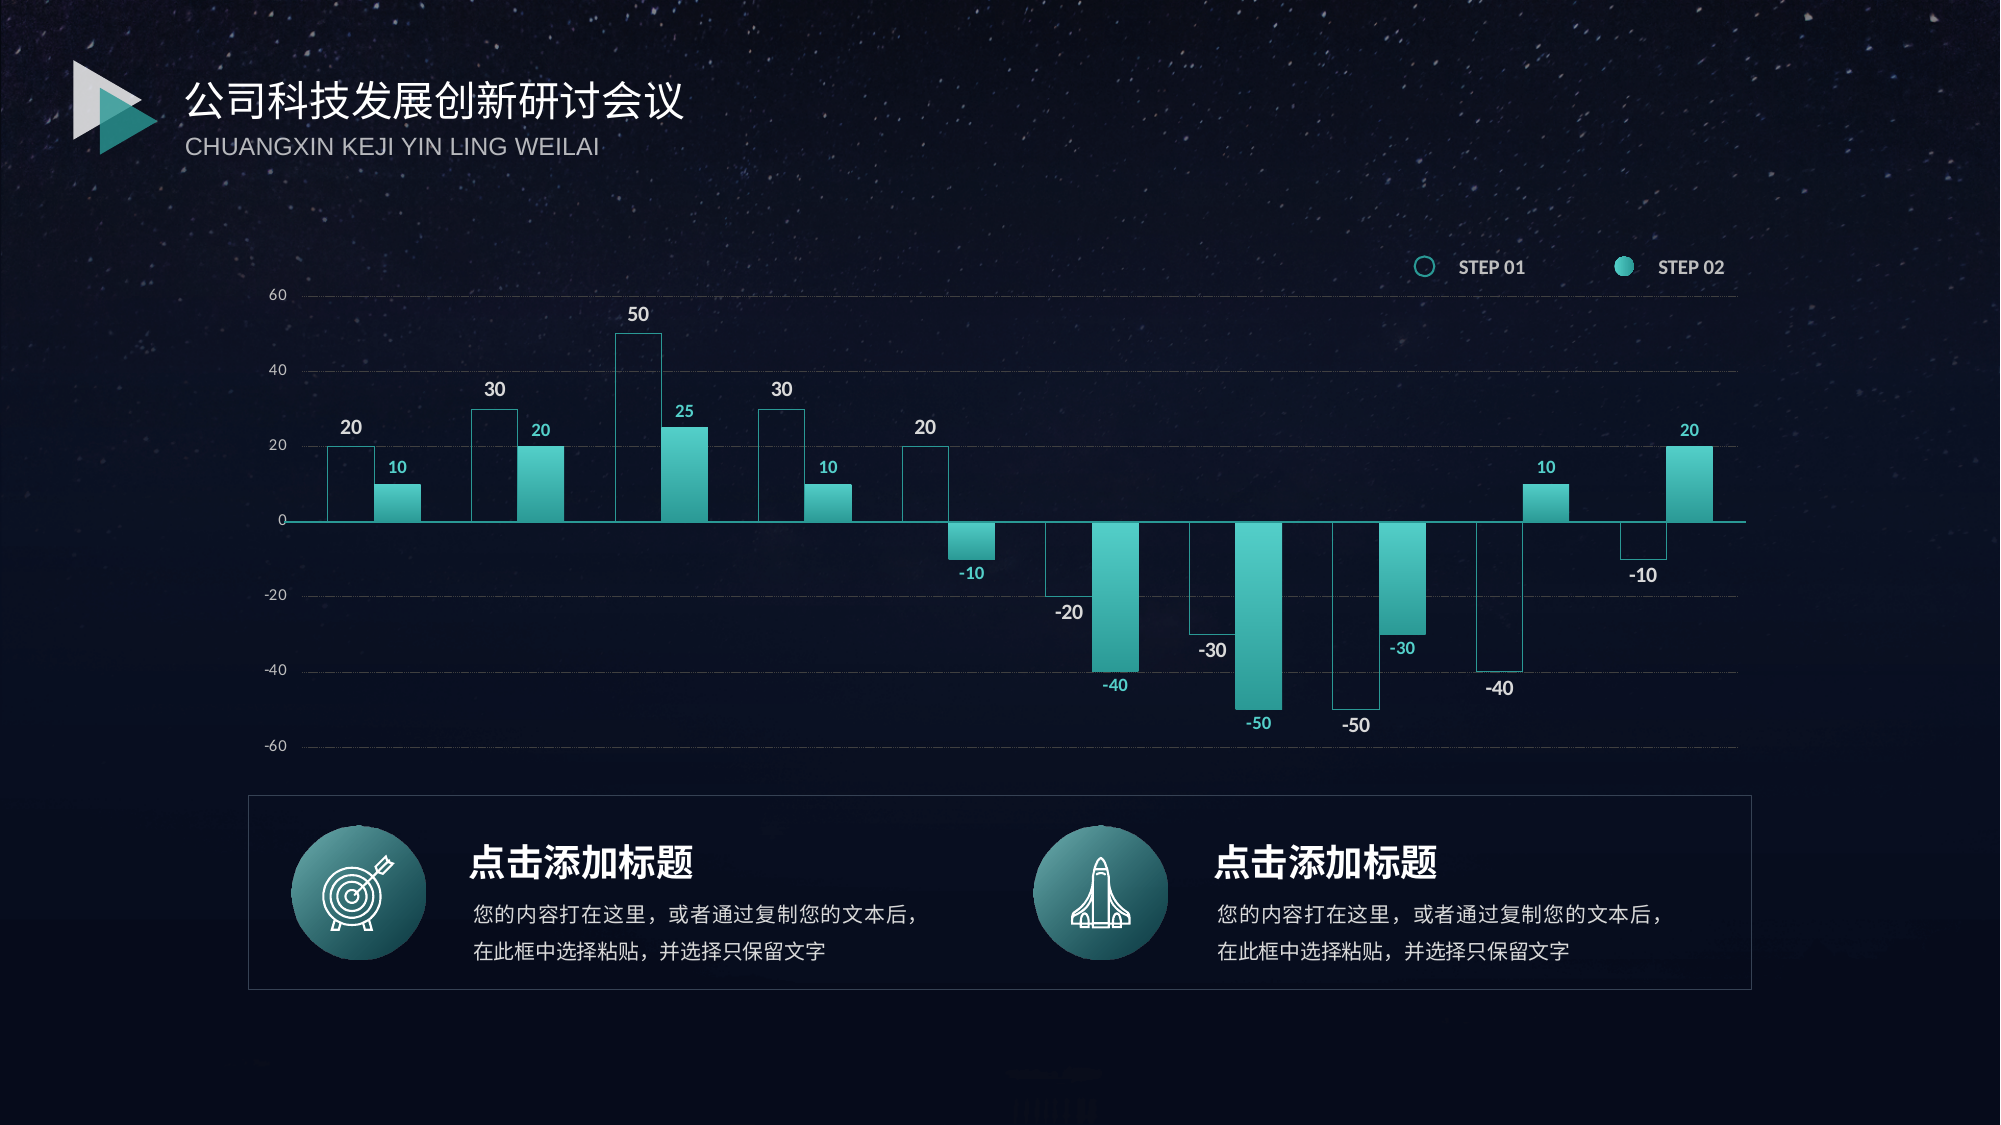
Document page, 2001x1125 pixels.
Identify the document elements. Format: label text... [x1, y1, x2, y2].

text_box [1070, 856, 1131, 929]
text_box 点击添加标题 [468, 839, 954, 885]
chart [233, 278, 1769, 766]
text_box CHUANGXIN KEJI YIN LING WEILAI [169, 122, 699, 168]
text_box 公司科技发展创新研讨会议 [169, 67, 710, 132]
text_box [248, 795, 1752, 990]
text_box [322, 854, 395, 931]
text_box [1414, 253, 1806, 279]
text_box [73, 60, 158, 155]
text_box [290, 824, 427, 961]
text_box 点击添加标题 [1213, 839, 1699, 885]
text_box 您的内容打在这里，或者通过复制您的文本后，在此框中选择粘贴，并选择只保留文字 [1202, 881, 1688, 971]
picture [0, 0, 2000, 1125]
text_box [1032, 824, 1169, 961]
text_box 您的内容打在这里，或者通过复制您的文本后，在此框中选择粘贴，并选择只保留文字 [458, 881, 944, 971]
